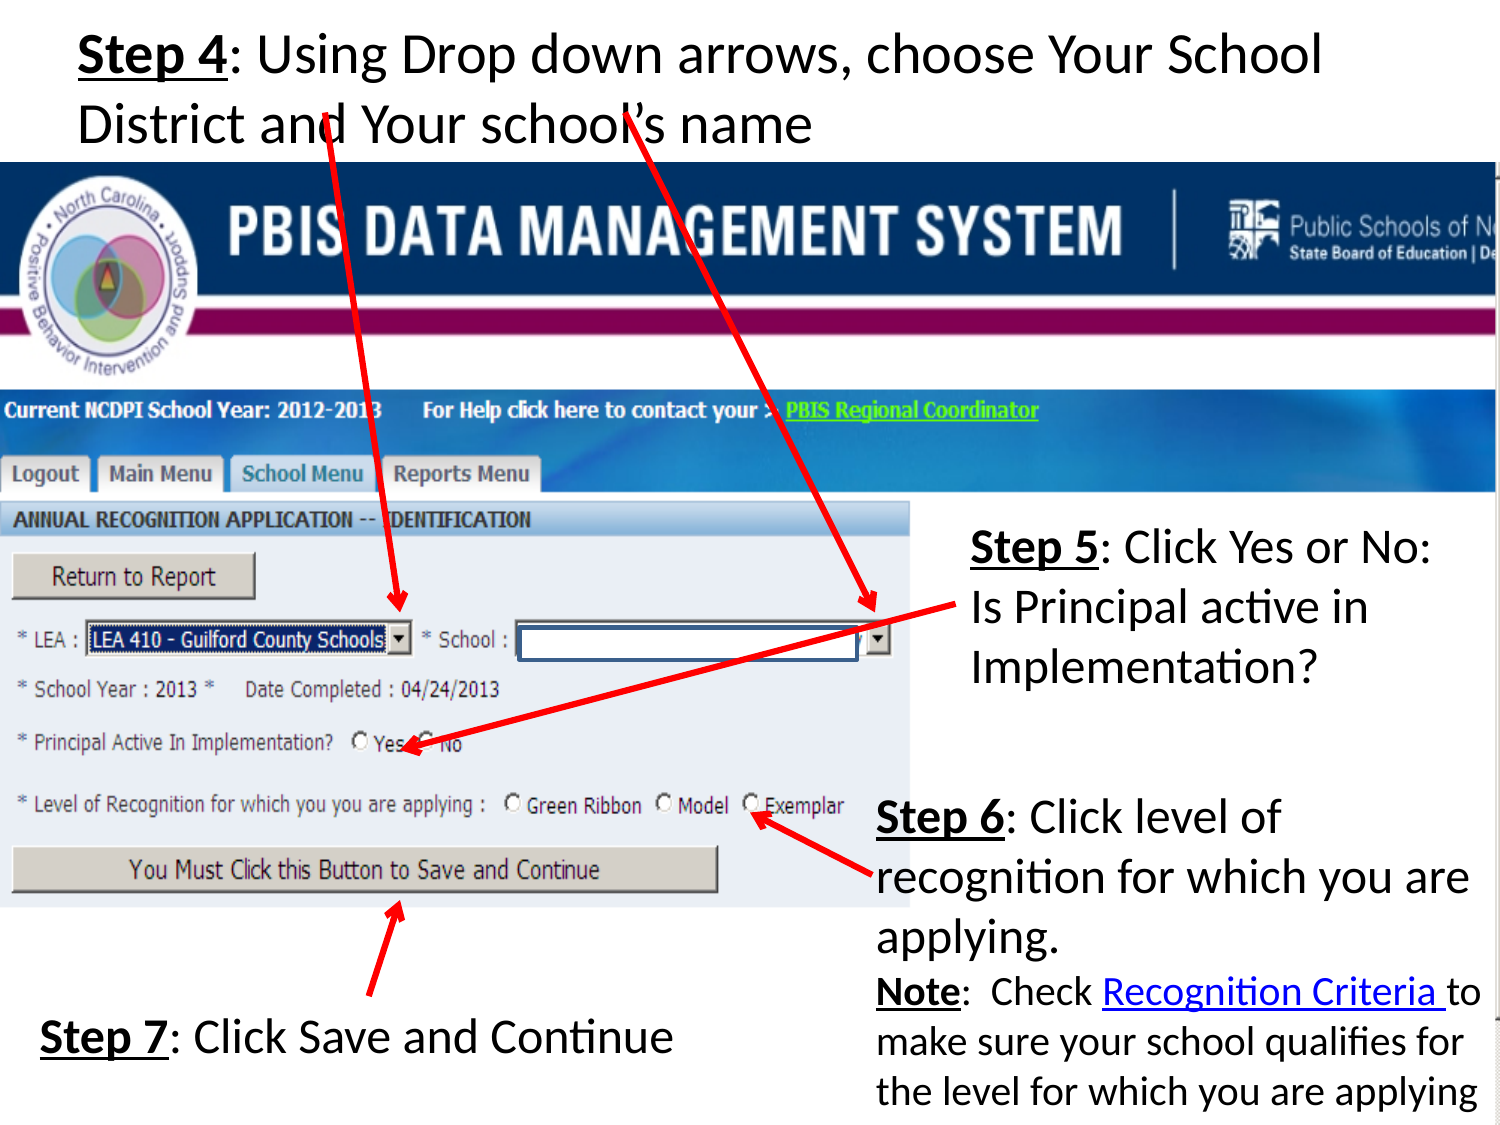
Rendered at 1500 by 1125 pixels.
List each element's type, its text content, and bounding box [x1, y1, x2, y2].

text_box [368, 899, 401, 997]
picture [0, 162, 1500, 1125]
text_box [399, 604, 956, 751]
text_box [624, 112, 876, 603]
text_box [749, 812, 873, 876]
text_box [324, 112, 401, 613]
text_box Step 4: Using Drop down arrows, choose Your School District and Your school’s name [63, 8, 1426, 160]
picture [401, 162, 624, 604]
